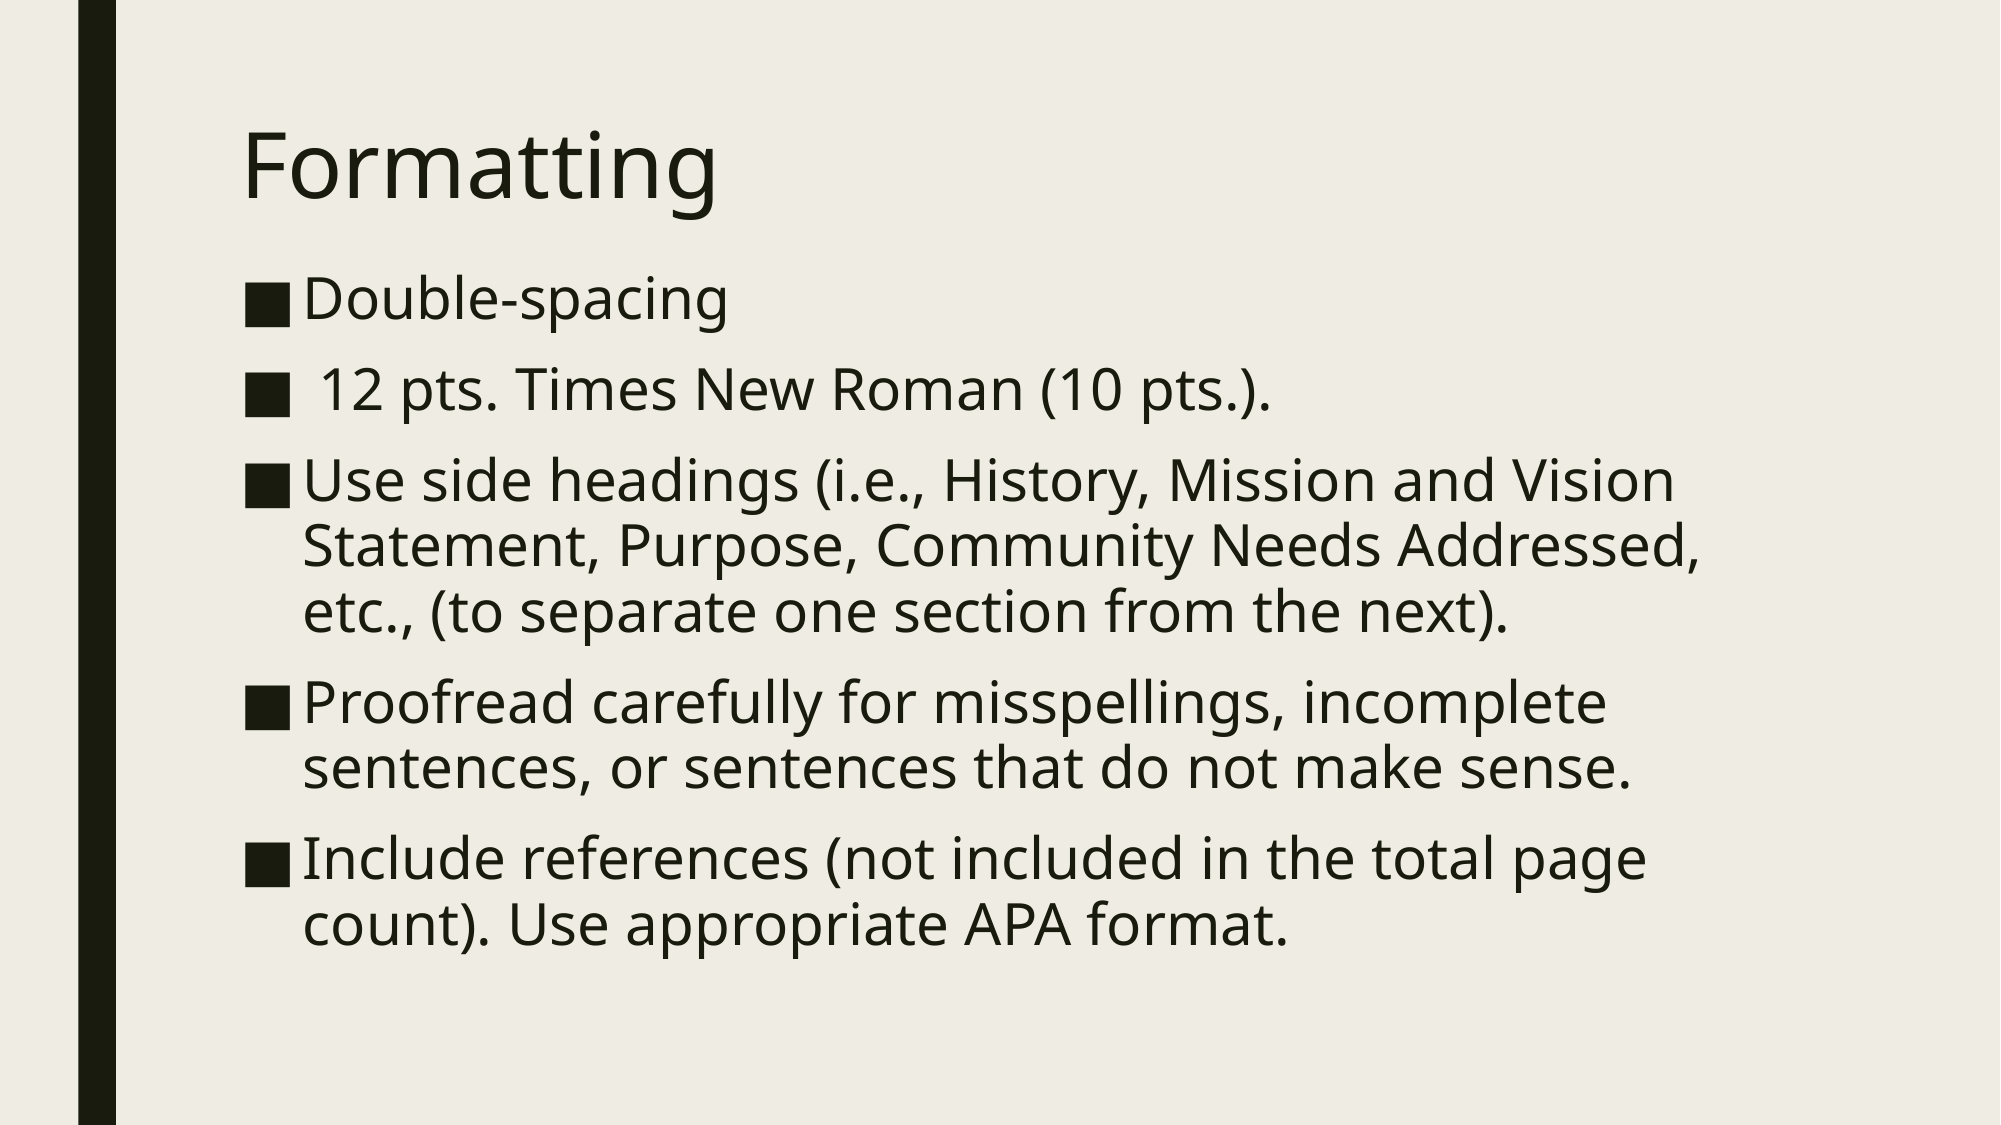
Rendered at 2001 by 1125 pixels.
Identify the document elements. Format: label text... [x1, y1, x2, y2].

list Double-spacing 12 pts. Times New Roman (10 pts.). Use side headings (i.e., History, Mission and Vision Statement, Purpose, Community Needs Addressed, etc., (to separate one section from the next). Proofread carefully for misspellings, incomplete sentences, or sentences that do not make sense. Include references (not included in the total page count). Use appropriate APA format. [225, 259, 1800, 847]
title Formatting [225, 112, 1800, 259]
